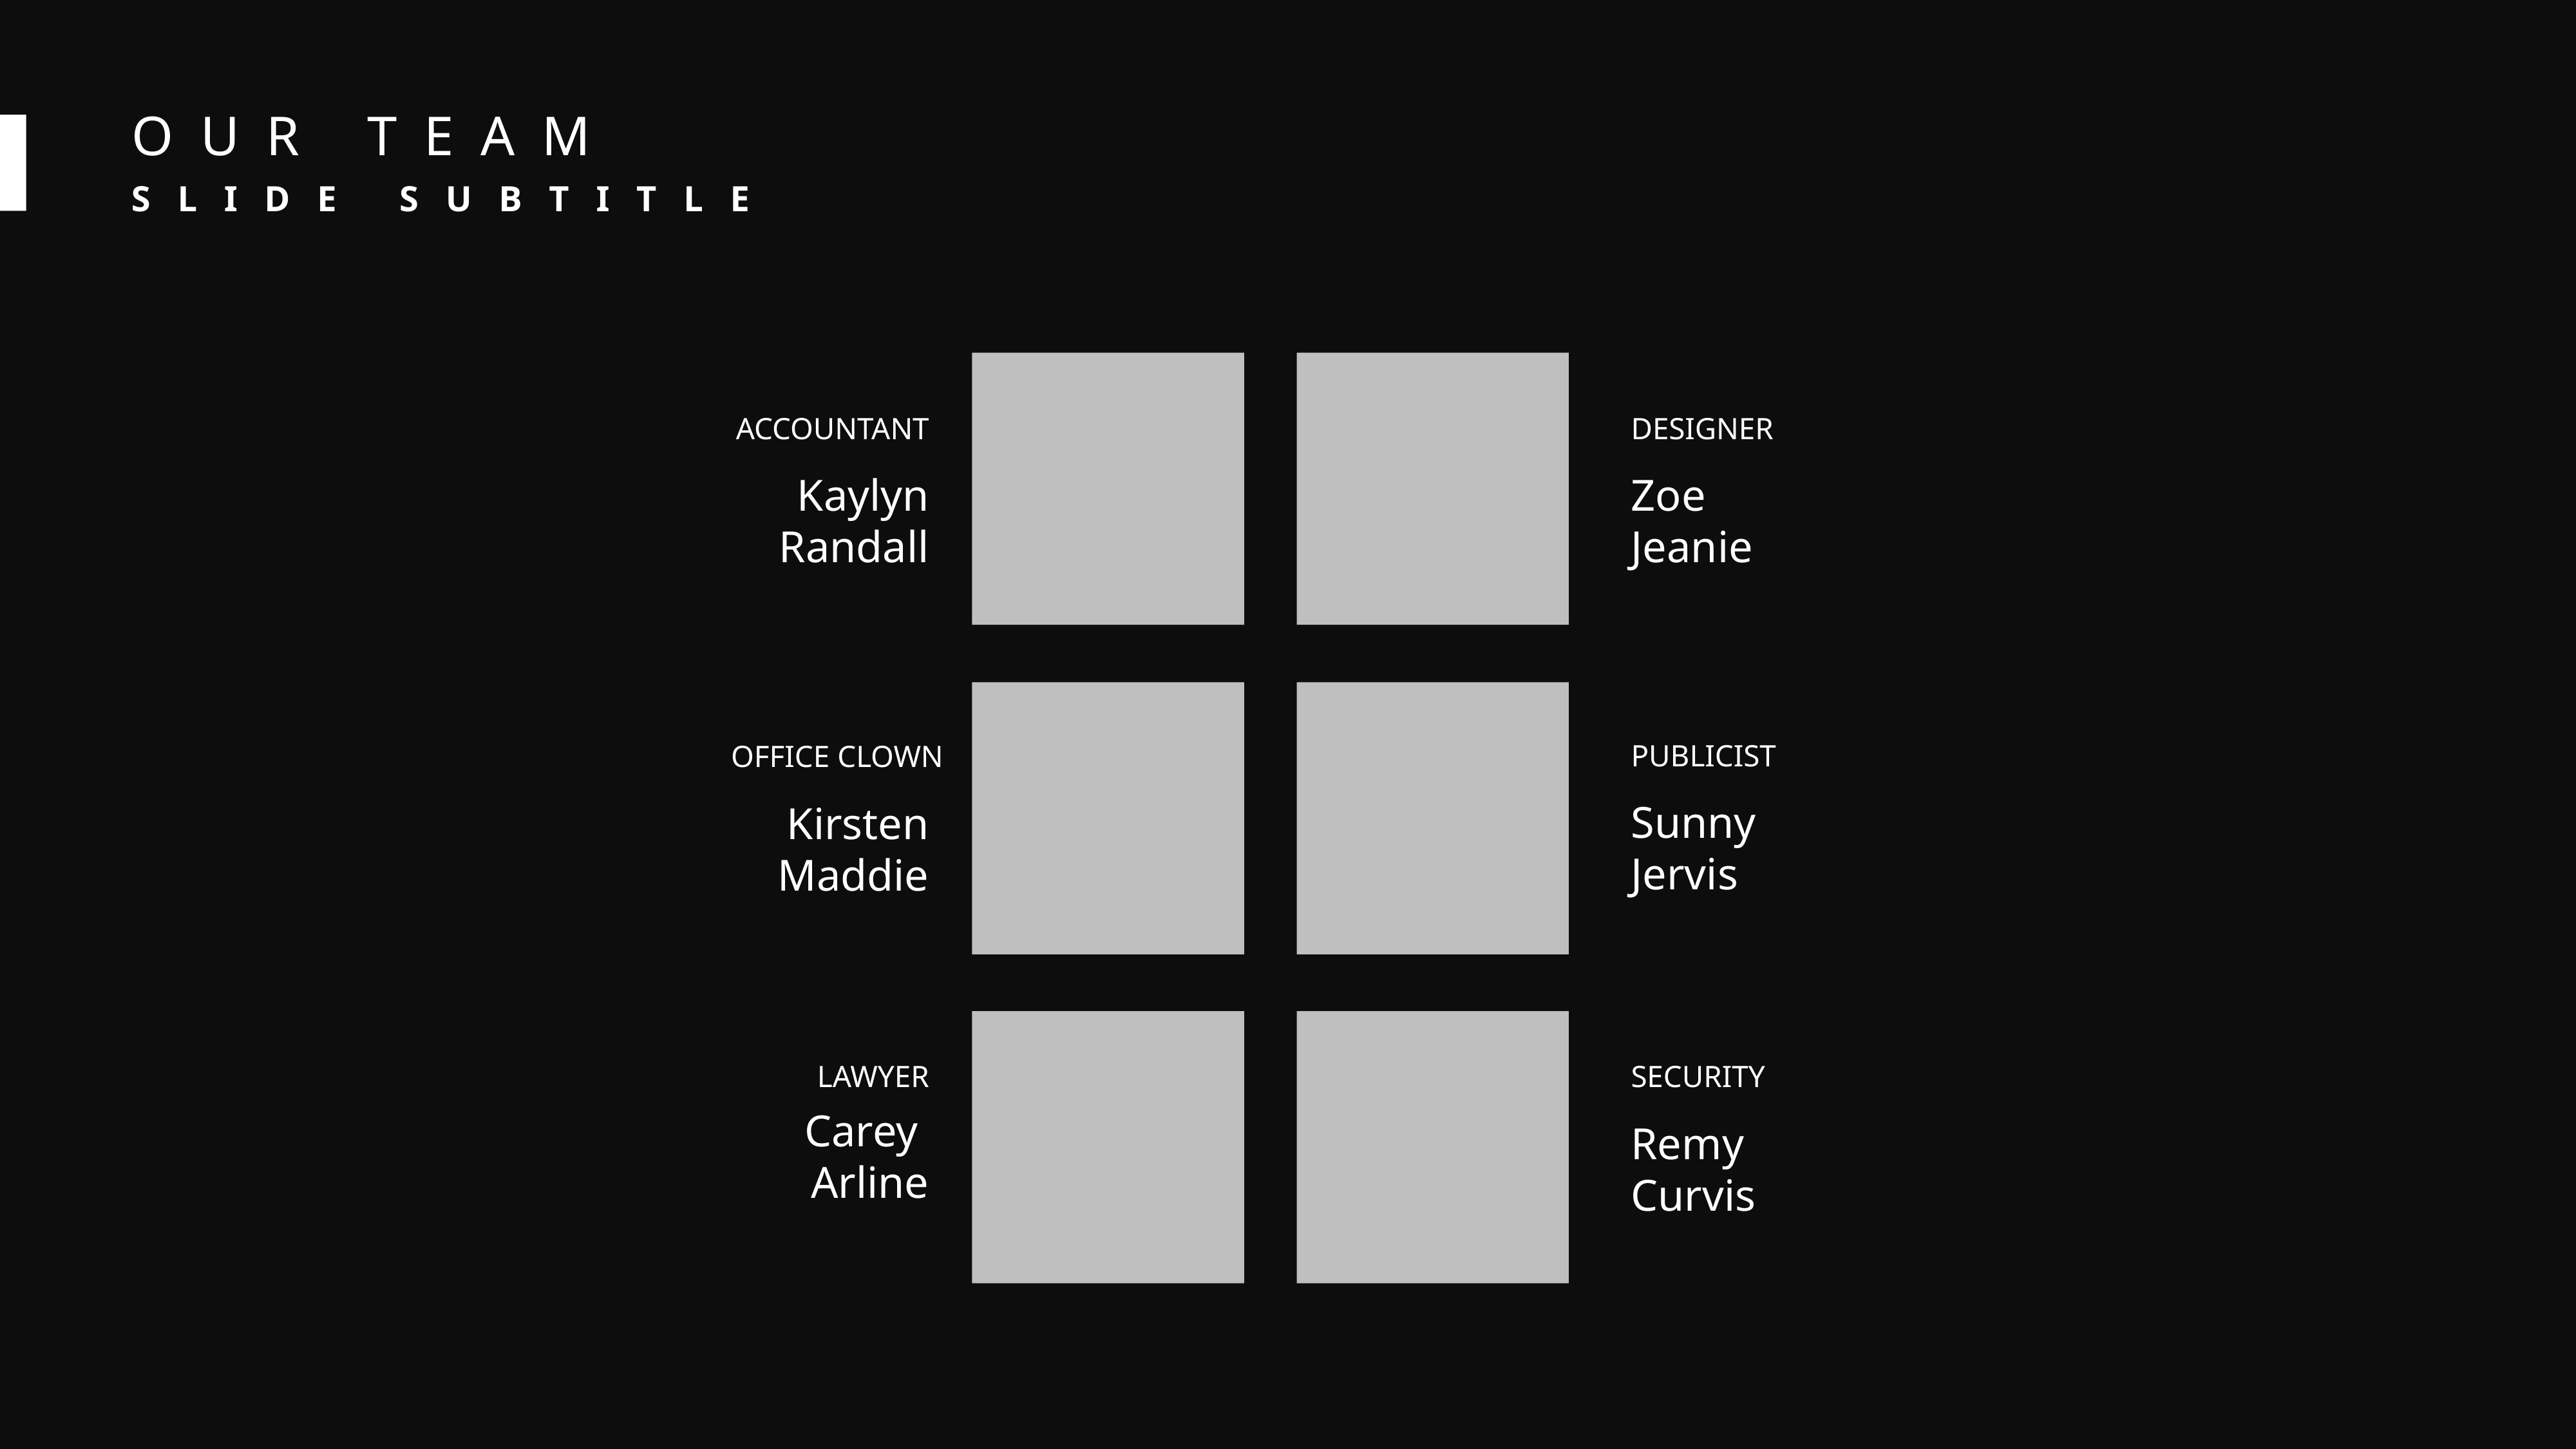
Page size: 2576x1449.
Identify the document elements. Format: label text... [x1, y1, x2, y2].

text_box SLIDE SUBTITLE [122, 171, 761, 223]
text_box LAWYER [628, 1053, 939, 1099]
text_box Zoe Jeanie [1621, 463, 1894, 576]
text_box Carey Arline [667, 1099, 939, 1211]
text_box [0, 114, 27, 211]
text_box Kirsten Maddie [667, 791, 939, 904]
text_box [971, 352, 1245, 625]
text_box Kaylyn Randall [667, 463, 939, 576]
text_box PUBLICIST [1621, 732, 1932, 777]
text_box [1296, 681, 1569, 955]
text_box ACCOUNTANT [628, 405, 939, 451]
text_box Sunny Jervis [1621, 790, 1894, 904]
text_box SECURITY [1621, 1053, 1932, 1099]
text_box [1296, 1010, 1569, 1284]
text_box OFFICE CLOWN [642, 733, 953, 779]
text_box [1296, 352, 1569, 625]
text_box [971, 1010, 1245, 1284]
text_box OUR TEAM [122, 97, 601, 171]
text_box DESIGNER [1621, 405, 1932, 451]
text_box Remy Curvis [1621, 1112, 1894, 1224]
text_box [971, 681, 1245, 955]
